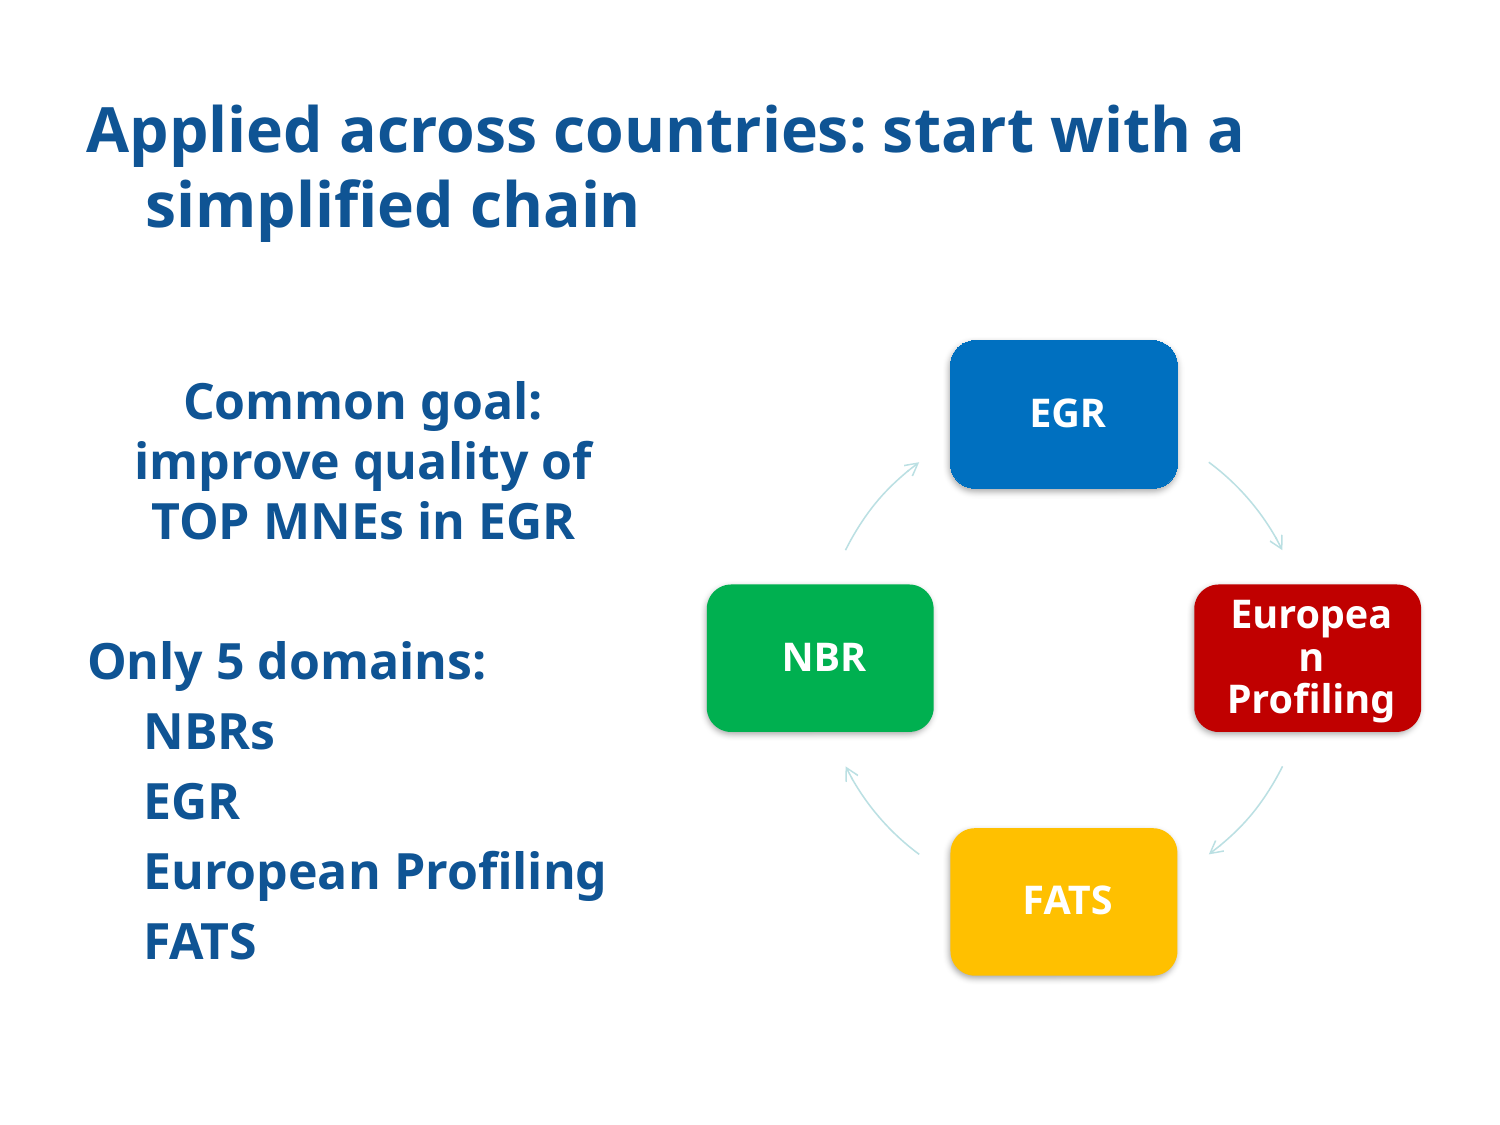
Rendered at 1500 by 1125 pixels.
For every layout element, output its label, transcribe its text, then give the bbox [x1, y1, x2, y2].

list Common goal: improve quality of TOP MNEs in EGR Only 5 domains: NBRs EGR European Profiling FATS [71, 278, 655, 1047]
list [690, 340, 1438, 977]
title Applied across countries: start with a simplified chain [71, 74, 1422, 256]
